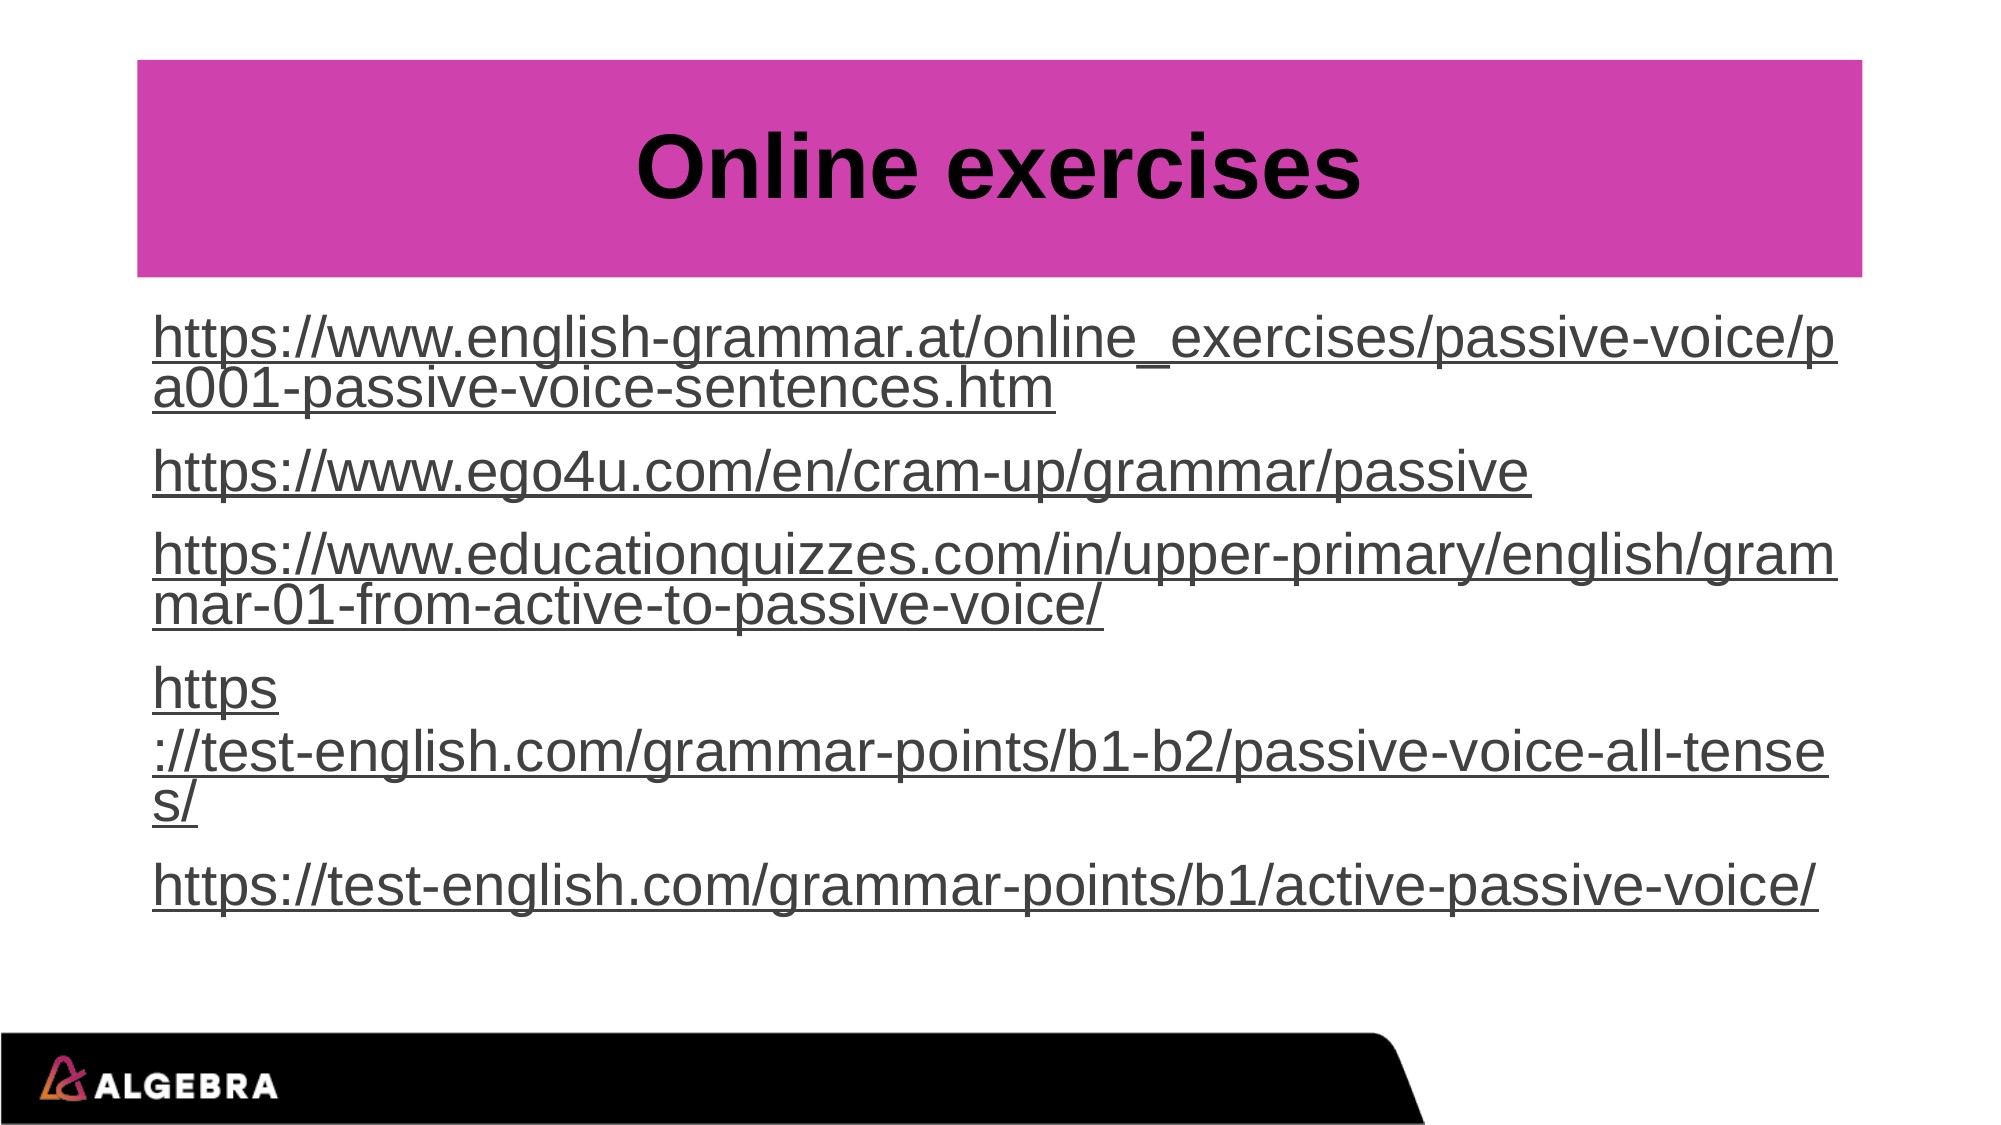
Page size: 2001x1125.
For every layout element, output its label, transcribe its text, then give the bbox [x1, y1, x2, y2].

picture [0, 1032, 1425, 1125]
title Online exercises [137, 59, 1863, 278]
list https://www.english-grammar.at/online_exercises/passive-voice/pa001-passive-voice-sentences.htm https://www.ego4u.com/en/cram-up/grammar/passive https://www.educationquizzes.com/in/upper-primary/english/grammar-01-from-active-to-passive-voice/ https://test-english.com/grammar-points/b1-b2/passive-voice-all-tenses/ https://test-english.com/grammar-points/b1/active-passive-voice/ [137, 299, 1863, 1014]
